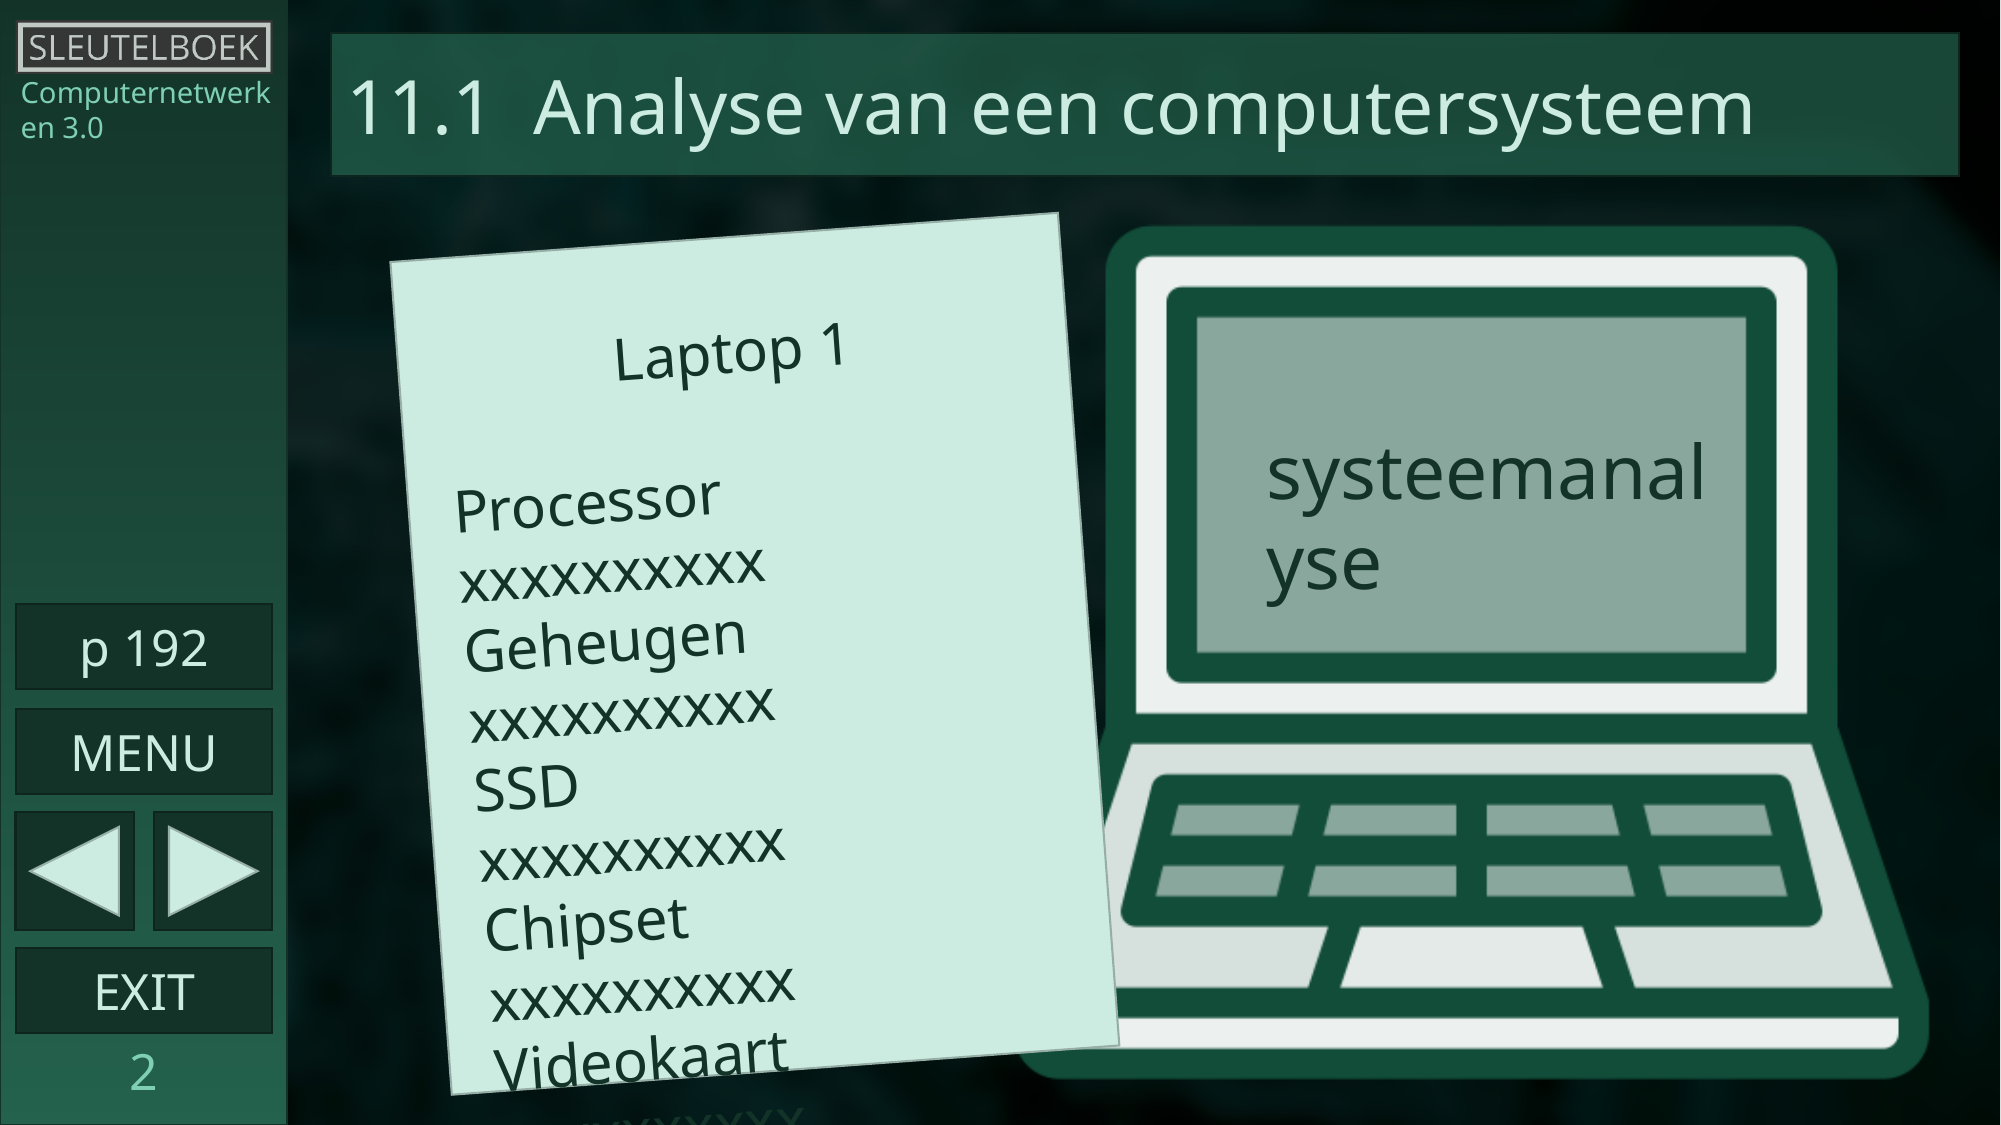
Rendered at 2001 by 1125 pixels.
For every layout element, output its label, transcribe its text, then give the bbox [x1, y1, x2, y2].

text_box MENU [15, 708, 273, 795]
text_box p 192 [15, 603, 273, 690]
text_box 11.1 Analyse van een computersysteem [330, 32, 1960, 177]
text_box Computernetwerken 3.0 [5, 67, 288, 153]
picture [288, 0, 2001, 1125]
slide_number 2 [16, 1044, 273, 1105]
text_box Laptop 1 Processor xxxxxxxxxx Geheugen xxxxxxxxxx SSD xxxxxxxxxx Chipset xxxxxxxxxx Videokaart xxxxxxxxxx DirectX xxxxxxxxxx Geluidskaart xxxxxxxxxx Netwerk xxxxxxxxxx [389, 217, 984, 1096]
